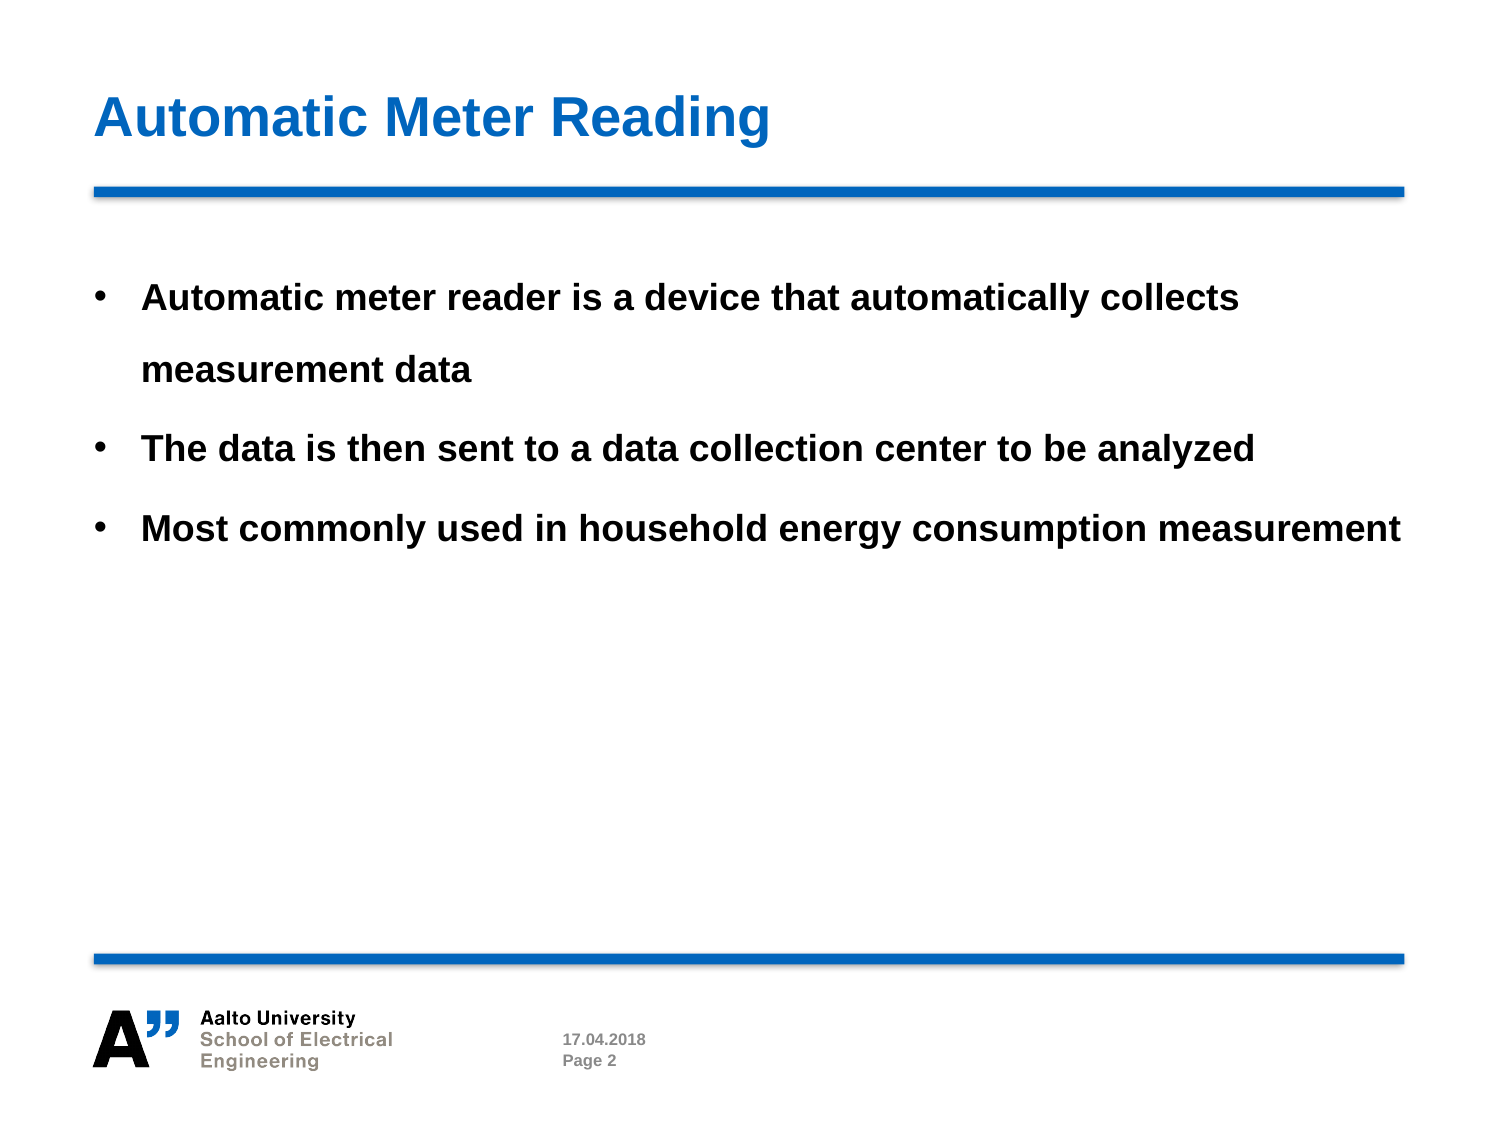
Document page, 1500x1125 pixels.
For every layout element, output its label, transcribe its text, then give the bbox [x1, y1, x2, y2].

picture [35, 953, 449, 1125]
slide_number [562, 1029, 816, 1050]
slide_number Page 2 [562, 1050, 816, 1071]
list Automatic meter reader is a device that automatically collects measurement data The data is then sent to a data collection center to be analyzed Most commonly used in household energy consumption measurement [93, 245, 1405, 925]
title Automatic Meter Reading [93, 80, 1369, 228]
